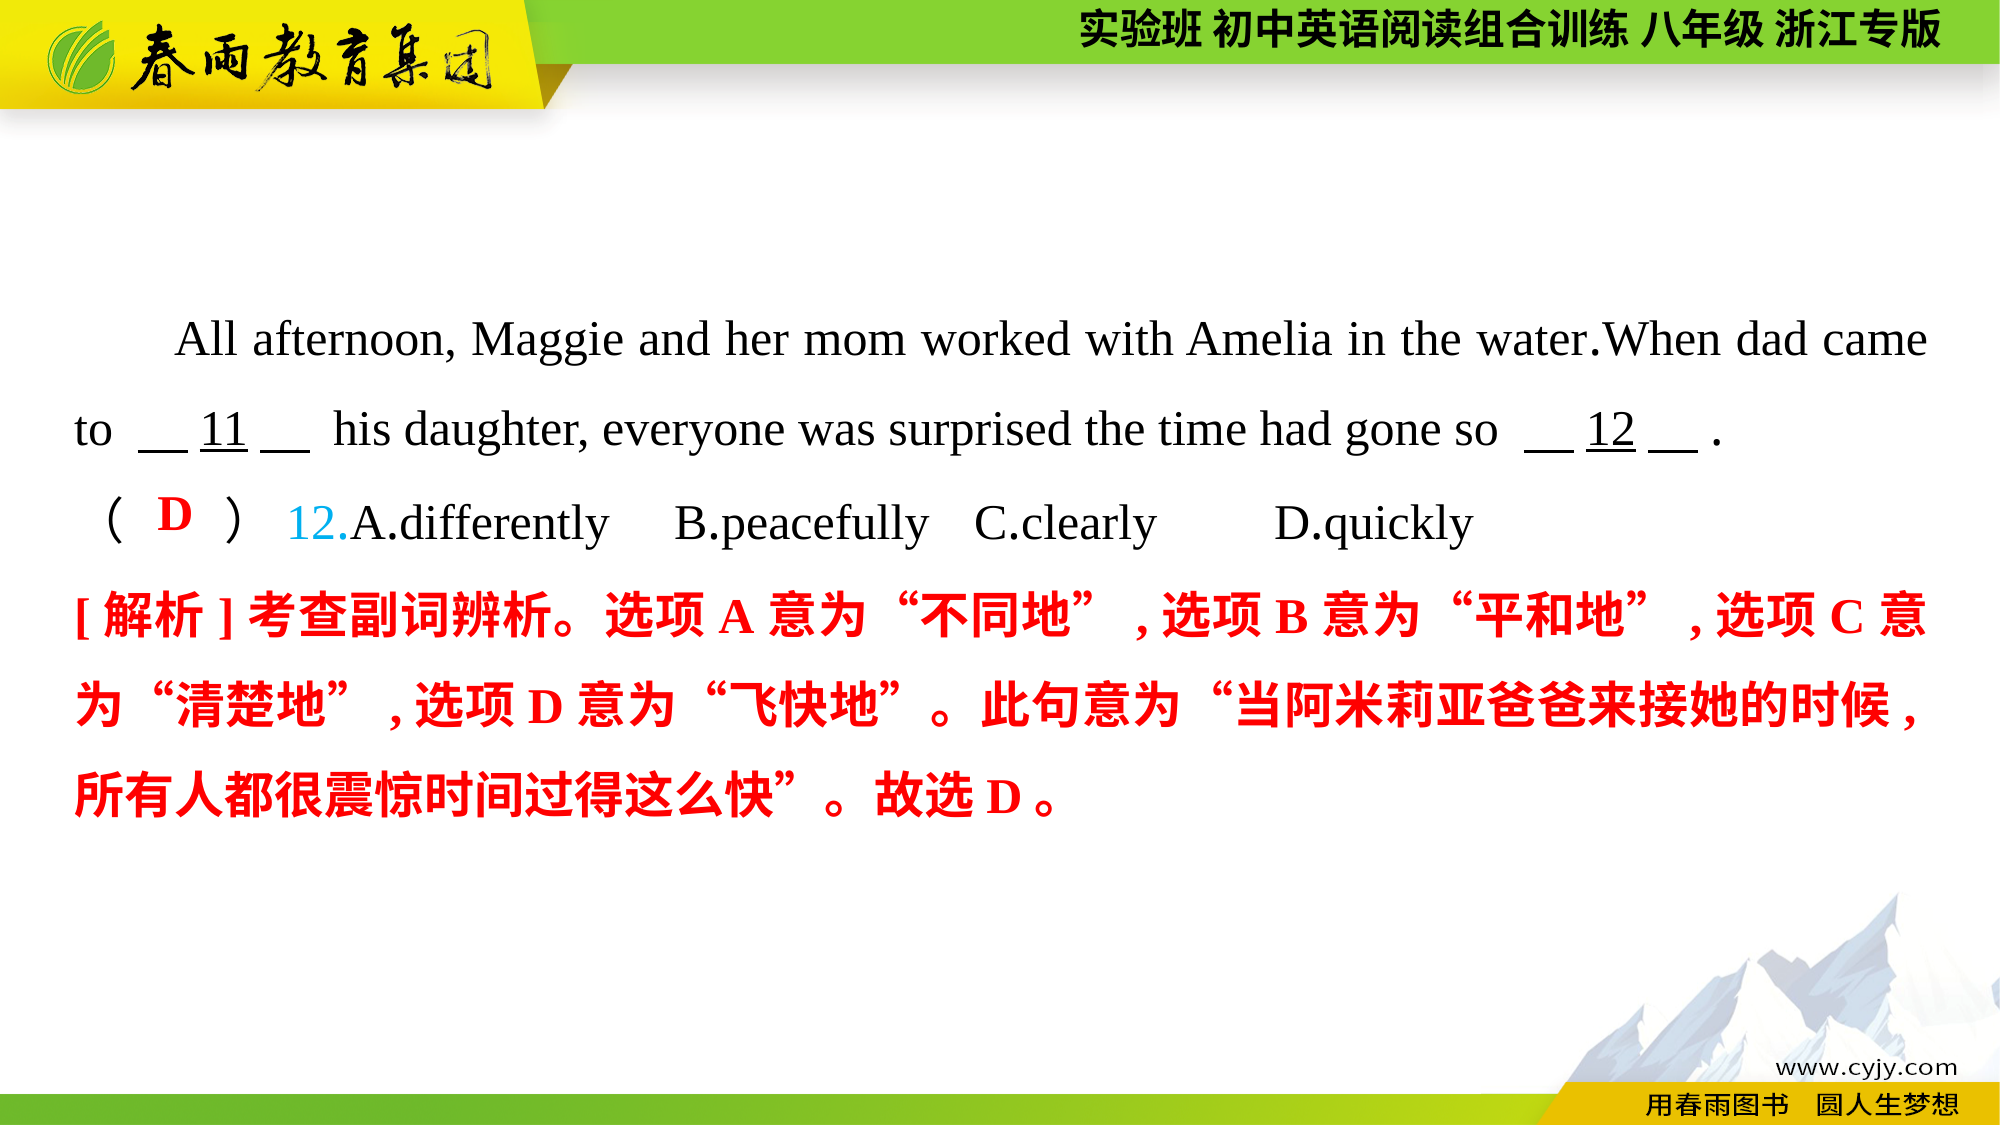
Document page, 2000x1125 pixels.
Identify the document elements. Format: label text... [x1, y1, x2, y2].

text_box （ ）12.A.differently B.peacefully C.clearly D.quickly [59, 454, 1944, 558]
text_box [解析]考查副词辨析。选项A意为“不同地”,选项B意为“平和地”,选项C意为“清楚地”,选项D意为“飞快地”。此句意为“当阿米莉亚爸爸来接她的时候,所有人都很震惊时间过得这么快”。故选D。 [59, 558, 1944, 831]
picture [0, 0, 2000, 1125]
list All afternoon, Maggie and her mom worked with Amelia in the water.When dad came to 11 his daughter, everyone was surprised the time had gone so 12 . [59, 268, 1944, 454]
text_box D [142, 473, 209, 548]
